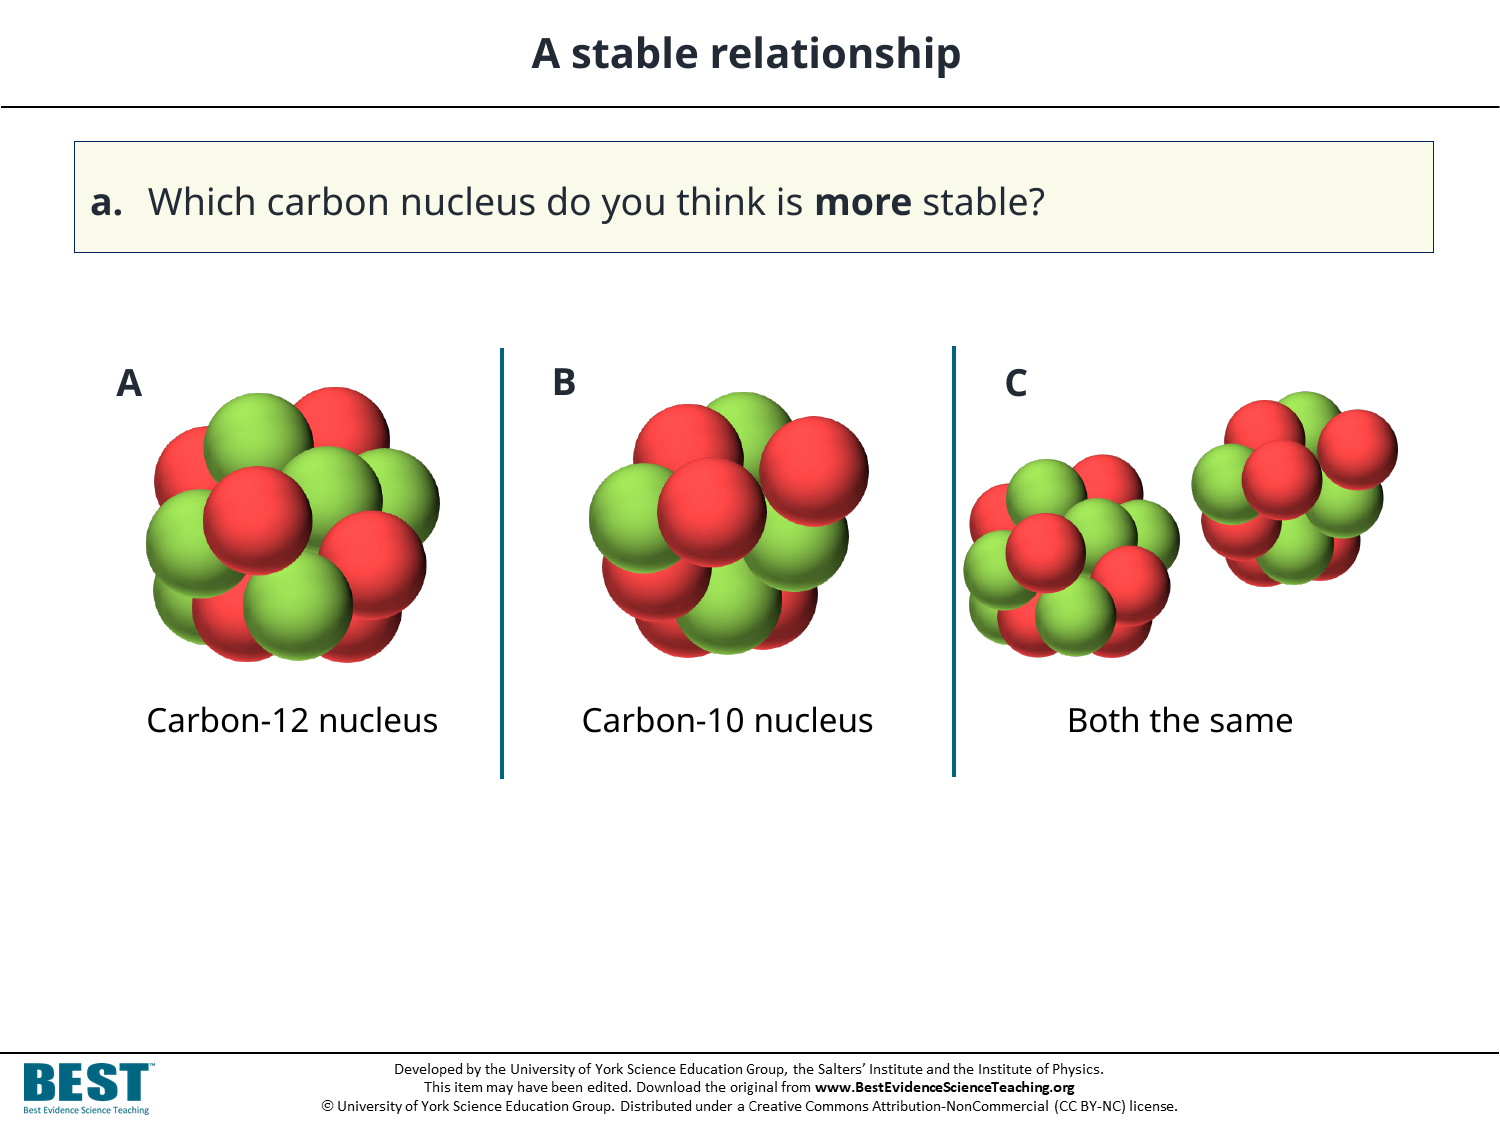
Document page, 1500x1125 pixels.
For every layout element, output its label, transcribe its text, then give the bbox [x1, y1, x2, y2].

text_box A stable relationship [23, 4, 1471, 99]
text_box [101, 346, 1399, 779]
picture [0, 106, 1500, 1125]
